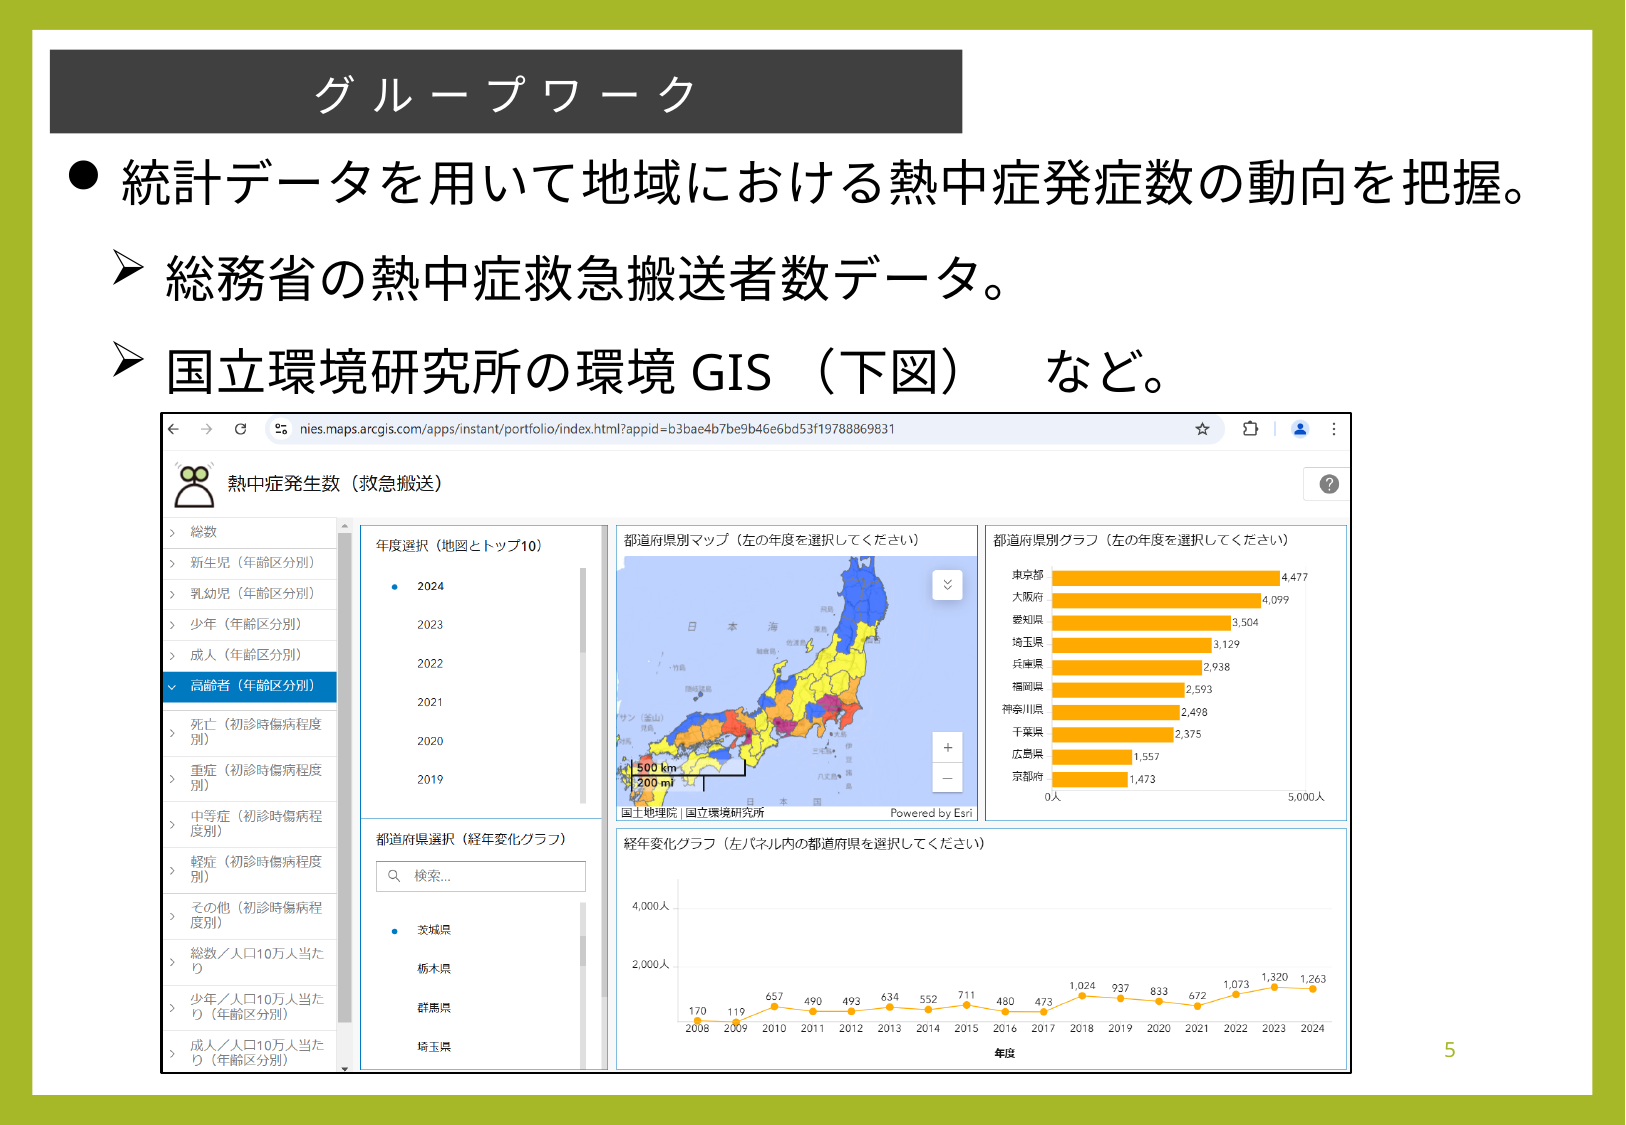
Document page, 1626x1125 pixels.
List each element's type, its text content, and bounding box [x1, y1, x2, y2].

text_box [49, 49, 963, 68]
text_box 統計データを用いて地域における熱中症発症数の動向を把握。 総務省の熱中症救急搬送者数データ。 国立環境研究所の環境GIS（下図） など。 [50, 143, 1575, 511]
picture [162, 413, 1351, 1073]
text_box [49, 120, 963, 134]
text_box グループワーク [49, 68, 963, 120]
slide_number 5 [1349, 1020, 1471, 1081]
